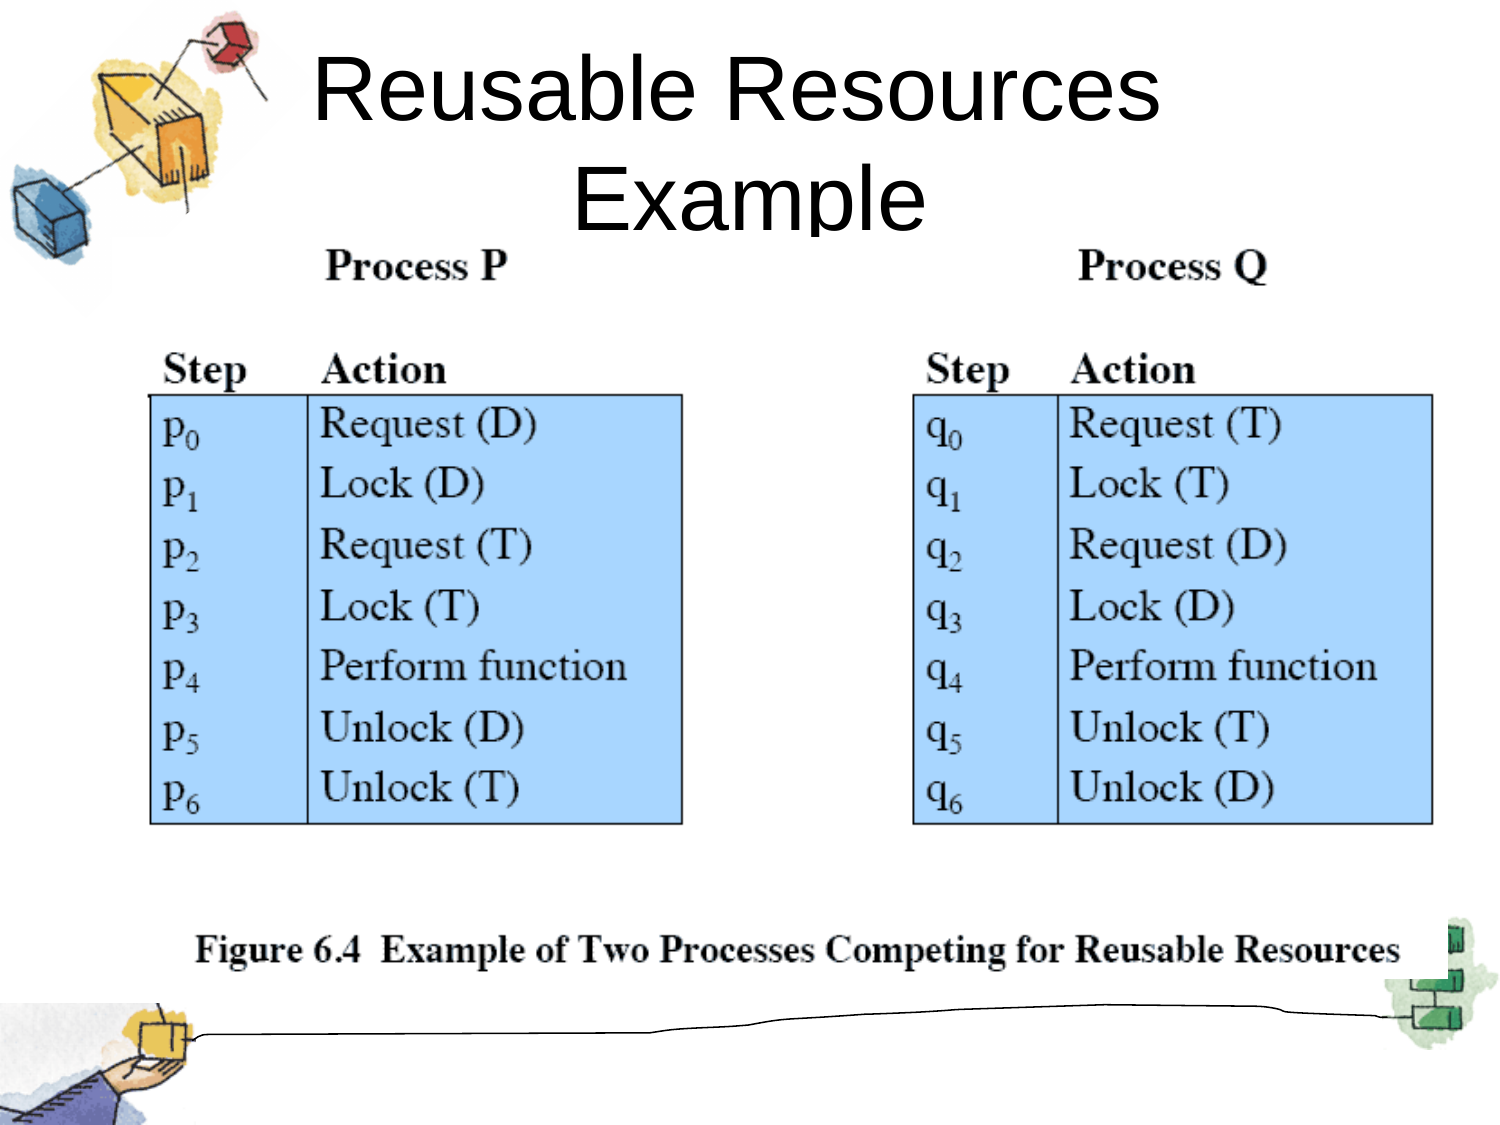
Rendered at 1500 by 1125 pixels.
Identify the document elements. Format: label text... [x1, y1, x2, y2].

picture [114, 0, 274, 44]
picture [0, 1003, 196, 1125]
title Reusable Resources Example [74, 44, 1426, 234]
picture [0, 85, 167, 316]
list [112, 237, 1448, 979]
picture [1382, 912, 1500, 1050]
